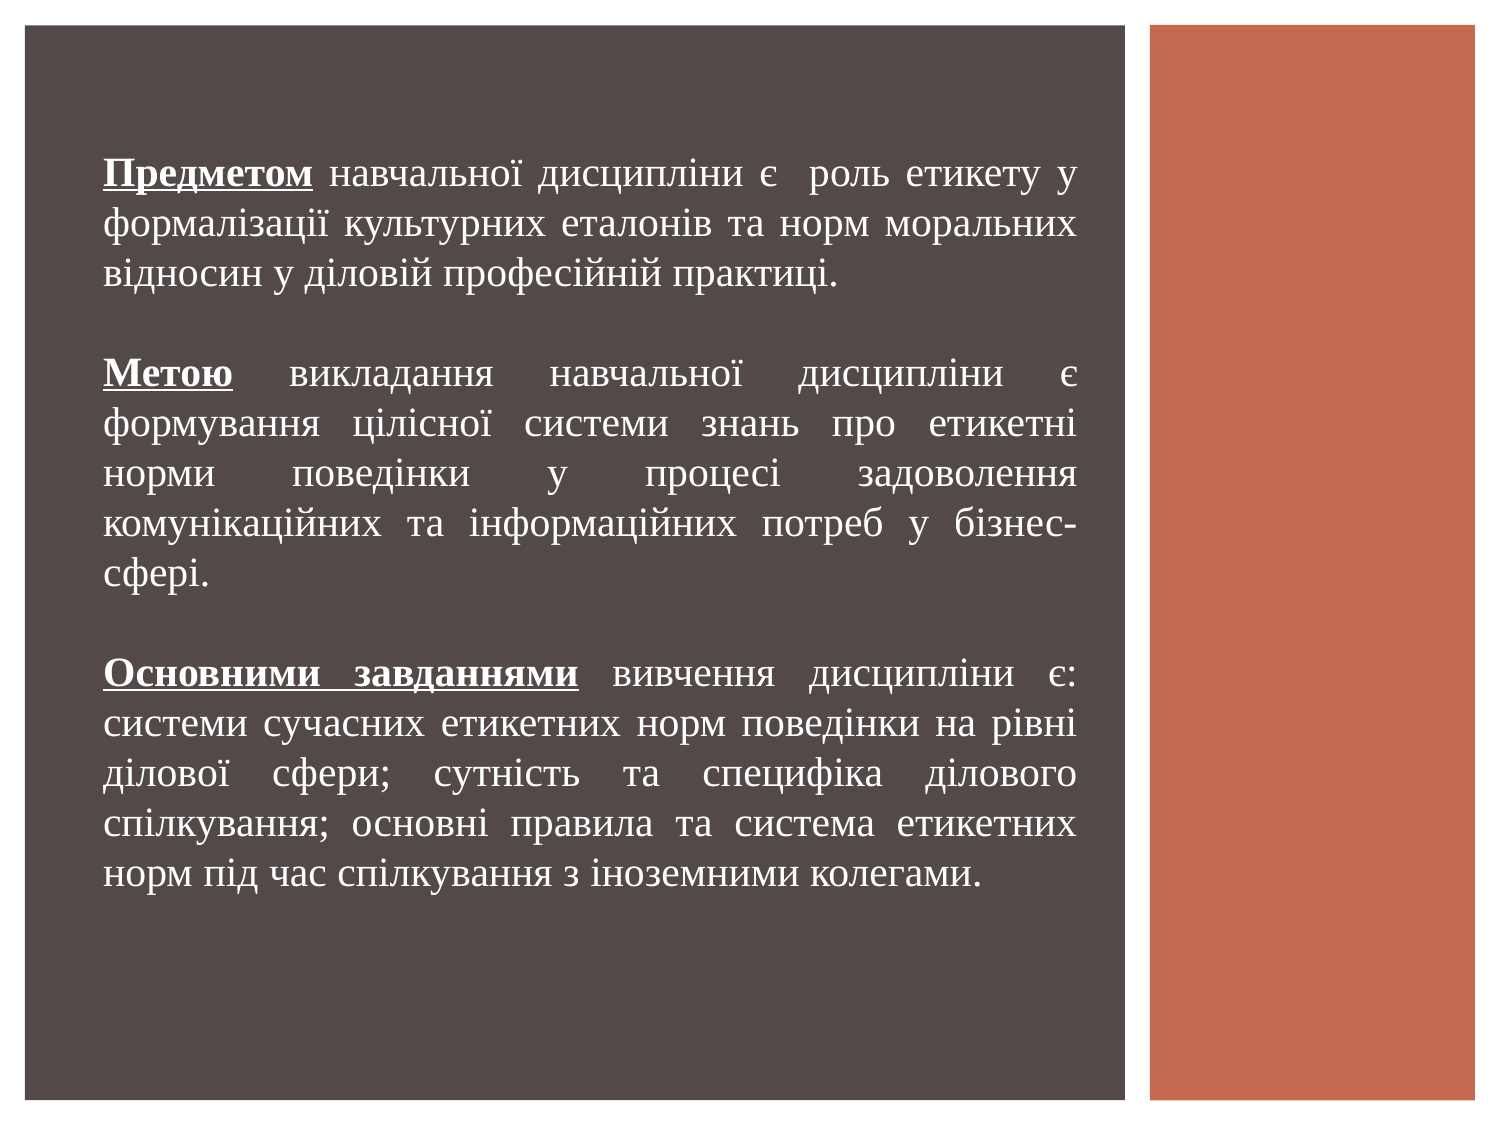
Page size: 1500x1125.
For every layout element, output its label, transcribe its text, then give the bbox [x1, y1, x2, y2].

text_box Предметом навчальної дисципліни є роль етикету у формалізації культурних еталонів та норм моральних відносин у діловій професійній практиці. Метою викладання навчальної дисципліни є формування цілісної системи знань про етикетні норми поведінки у процесі задоволення комунікаційних та інформаційних потреб у бізнес-сфері. Основними завданнями вивчення дисципліни є: системи сучасних етикетних норм поведінки на рівні ділової сфери; сутність та специфіка ділового спілкування; основні правила та система етикетних норм під час спілкування з іноземними колегами. [88, 137, 1093, 903]
